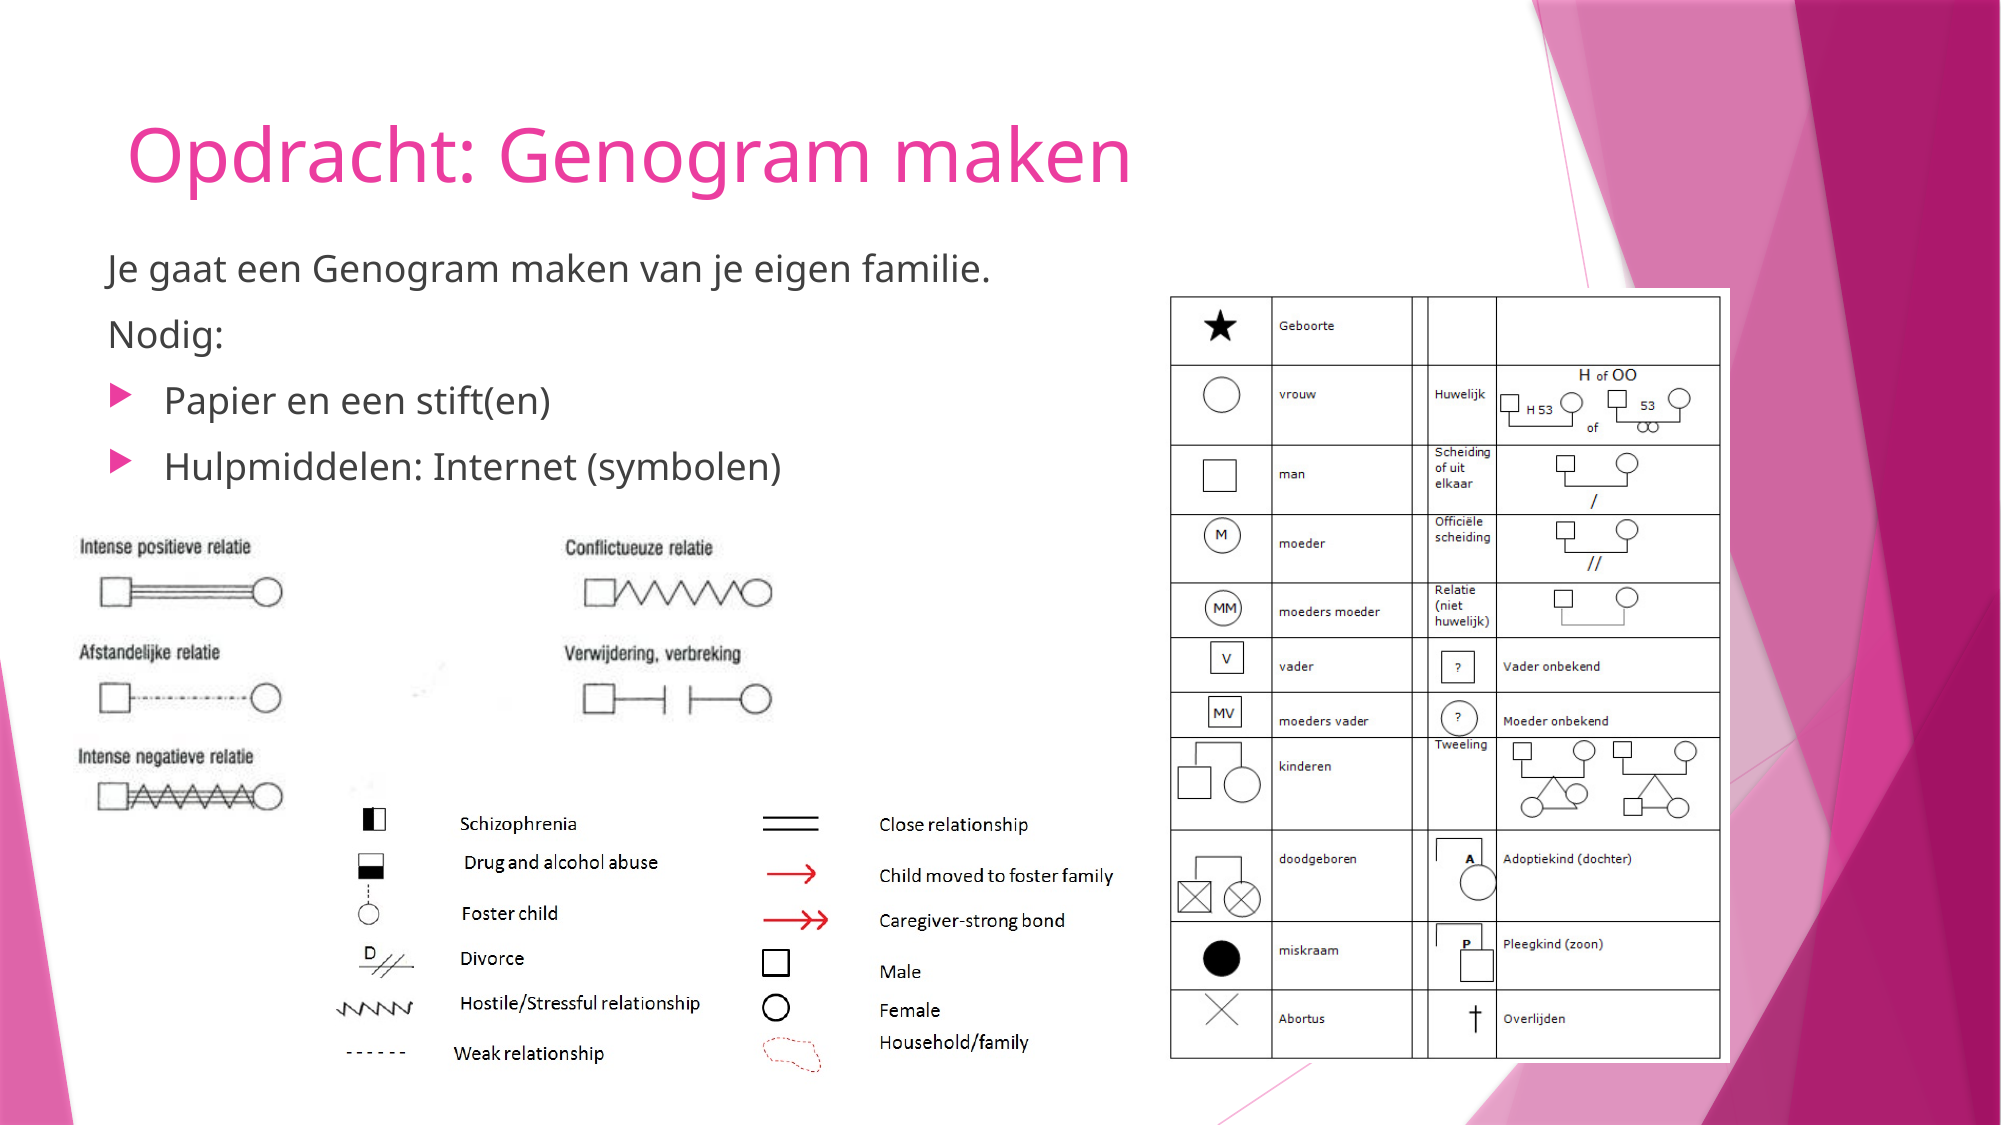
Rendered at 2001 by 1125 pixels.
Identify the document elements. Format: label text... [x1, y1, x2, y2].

list Je gaat een Genogram maken van je eigen familie. Nodig: Papier en een stift(en) Hulpmiddelen: Internet (symbolen) [92, 237, 1503, 875]
title Opdracht: Genogram maken [111, 99, 1522, 287]
picture [1165, 288, 1730, 1064]
picture [72, 534, 1134, 1094]
